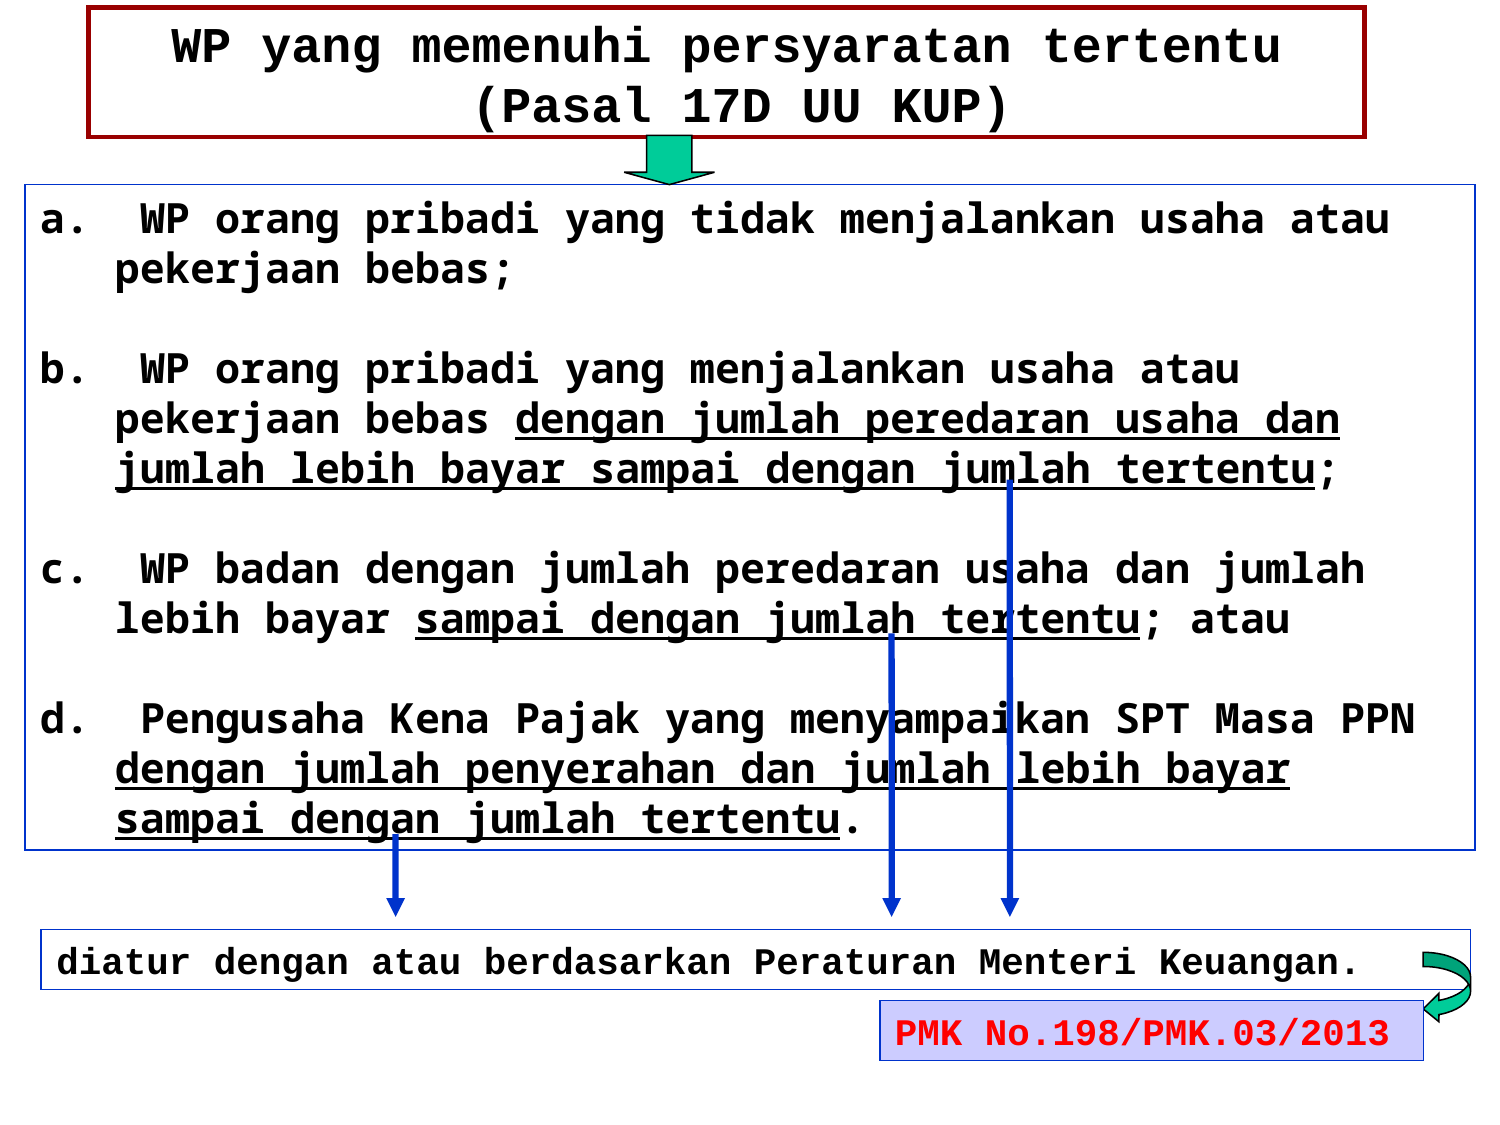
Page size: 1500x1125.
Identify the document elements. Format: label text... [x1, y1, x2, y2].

text_box WP orang pribadi yang tidak menjalankan usaha atau pekerjaan bebas; WP orang pribadi yang menjalankan usaha atau pekerjaan bebas dengan jumlah peredaran usaha dan jumlah lebih bayar sampai dengan jumlah tertentu; WP badan dengan jumlah peredaran usaha dan jumlah lebih bayar sampai dengan jumlah tertentu; atau Pengusaha Kena Pajak yang menyampaikan SPT Masa PPN dengan jumlah penyerahan dan jumlah lebih bayar sampai dengan jumlah tertentu. [24, 184, 1475, 850]
text_box [624, 135, 715, 185]
text_box PMK No.198/PMK.03/2013 [879, 1000, 1424, 1061]
title WP yang memenuhi persyaratan tertentu (Pasal 17D UU KUP) [88, 6, 1365, 138]
text_box [1003, 479, 1017, 917]
text_box [389, 834, 402, 917]
text_box [885, 633, 898, 917]
text_box diatur dengan atau berdasarkan Peraturan Menteri Keuangan. [41, 929, 1471, 990]
text_box [1423, 952, 1471, 1022]
